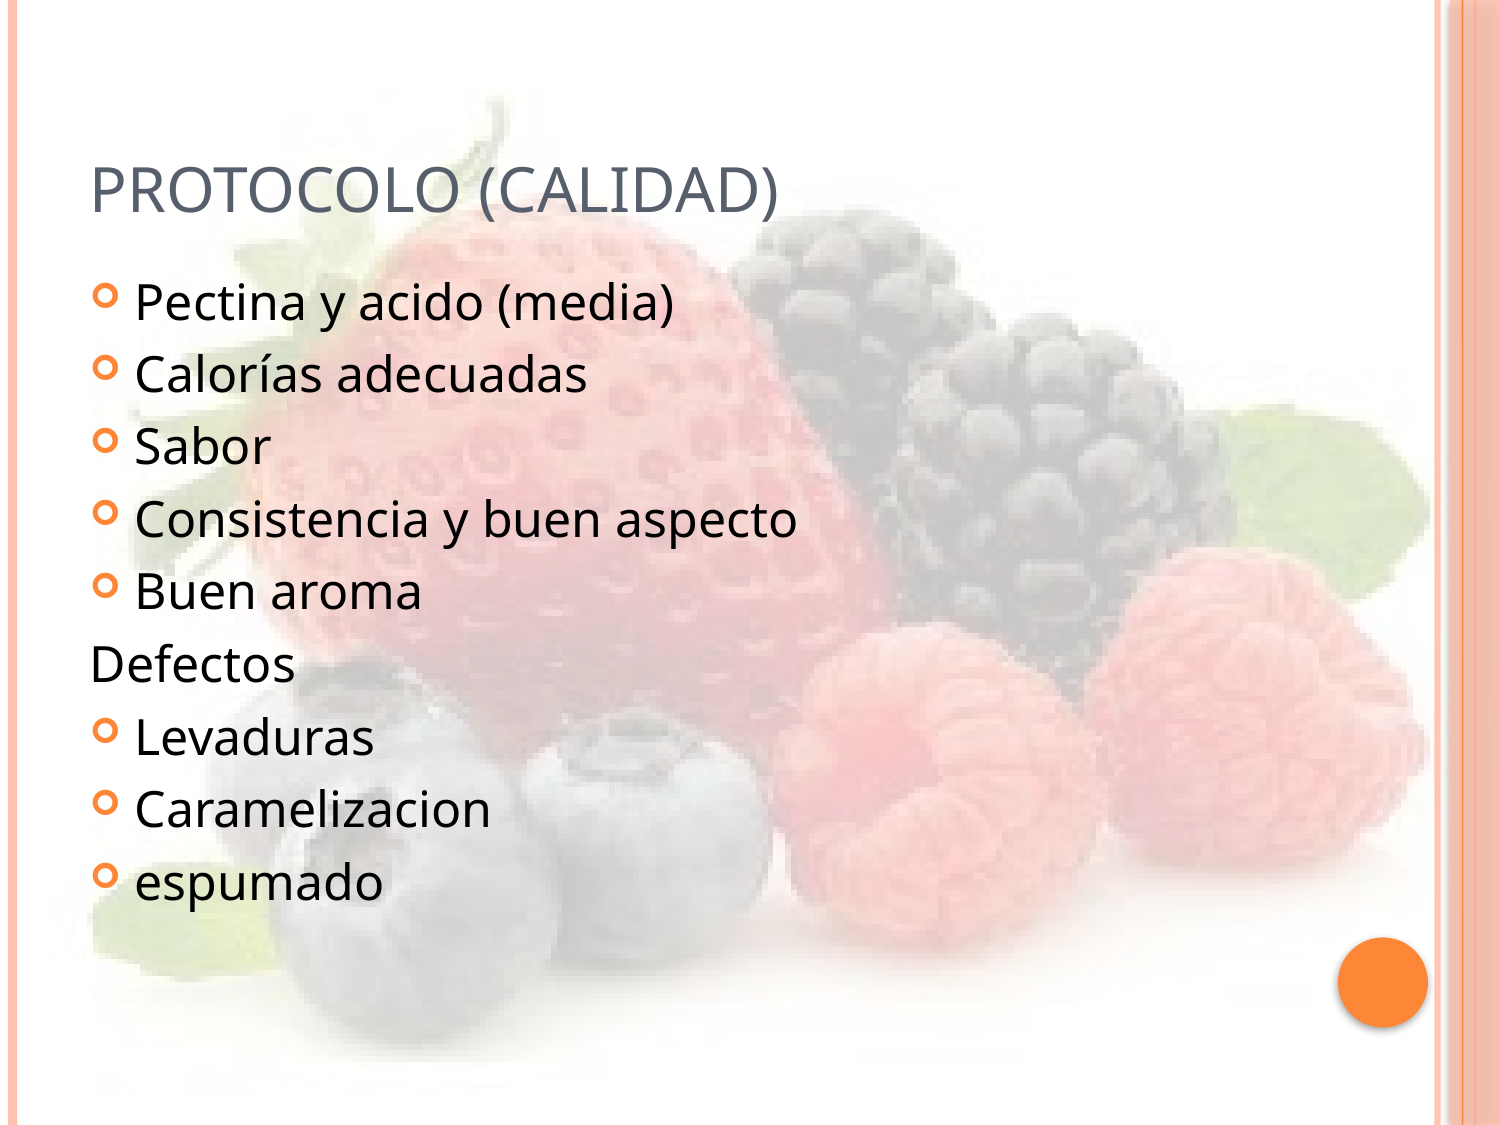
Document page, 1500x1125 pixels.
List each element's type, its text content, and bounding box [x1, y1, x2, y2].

title Protocolo (calidad) [75, 45, 1300, 233]
list Pectina y acido (media) Calorías adecuadas Sabor Consistencia y buen aspecto Buen aroma Defectos Levaduras Caramelizacion espumado [75, 262, 1300, 1062]
